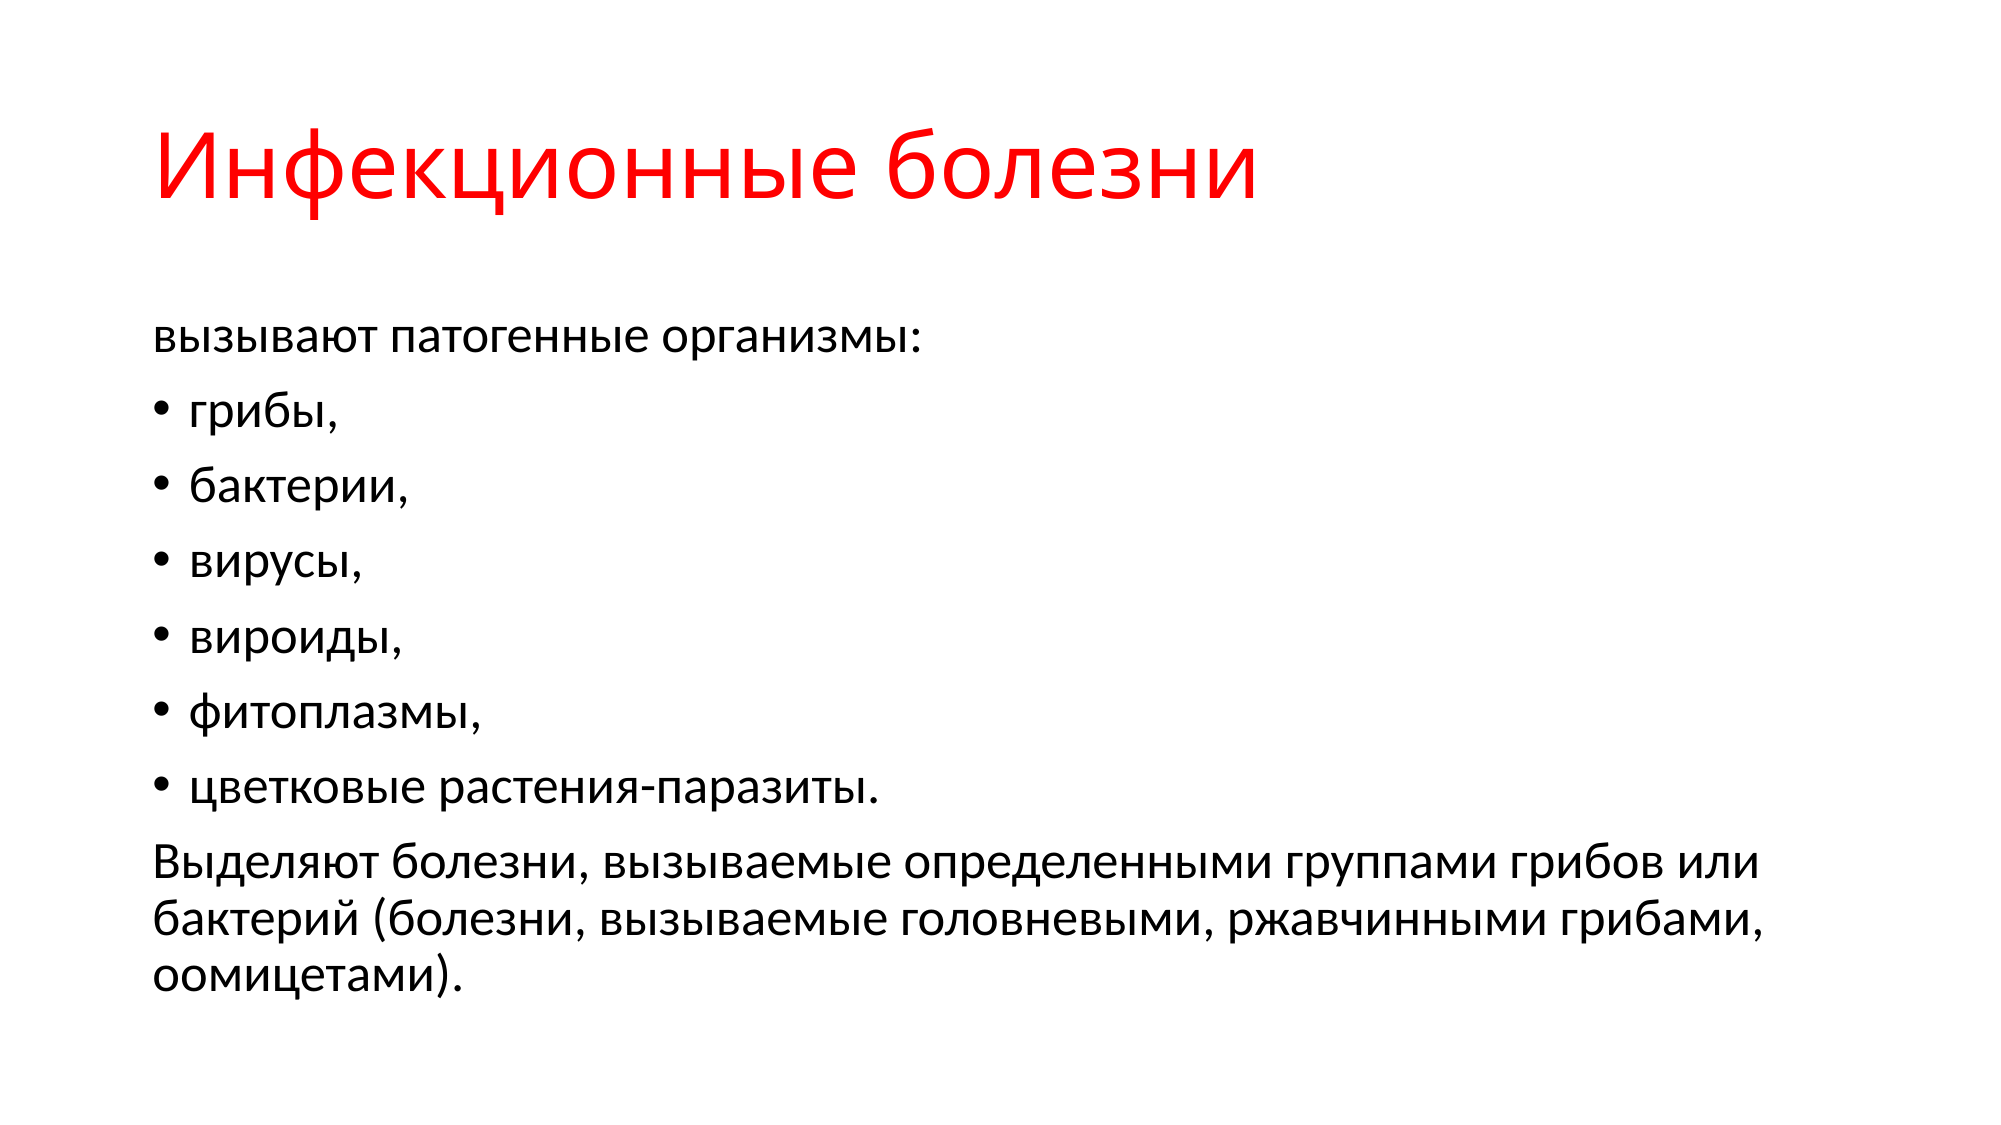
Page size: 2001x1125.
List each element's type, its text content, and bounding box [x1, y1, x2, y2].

list вызывают патогенные организмы: грибы, бактерии, вирусы, вироиды, фитоплазмы, цветковые растения-паразиты. Выделяют болезни, вызываемые определенными группами грибов или бактерий (болезни, вызываемые головневыми, ржавчинными грибами, оомицетами). [137, 299, 1863, 1014]
title Инфекционные болезни [137, 59, 1863, 278]
